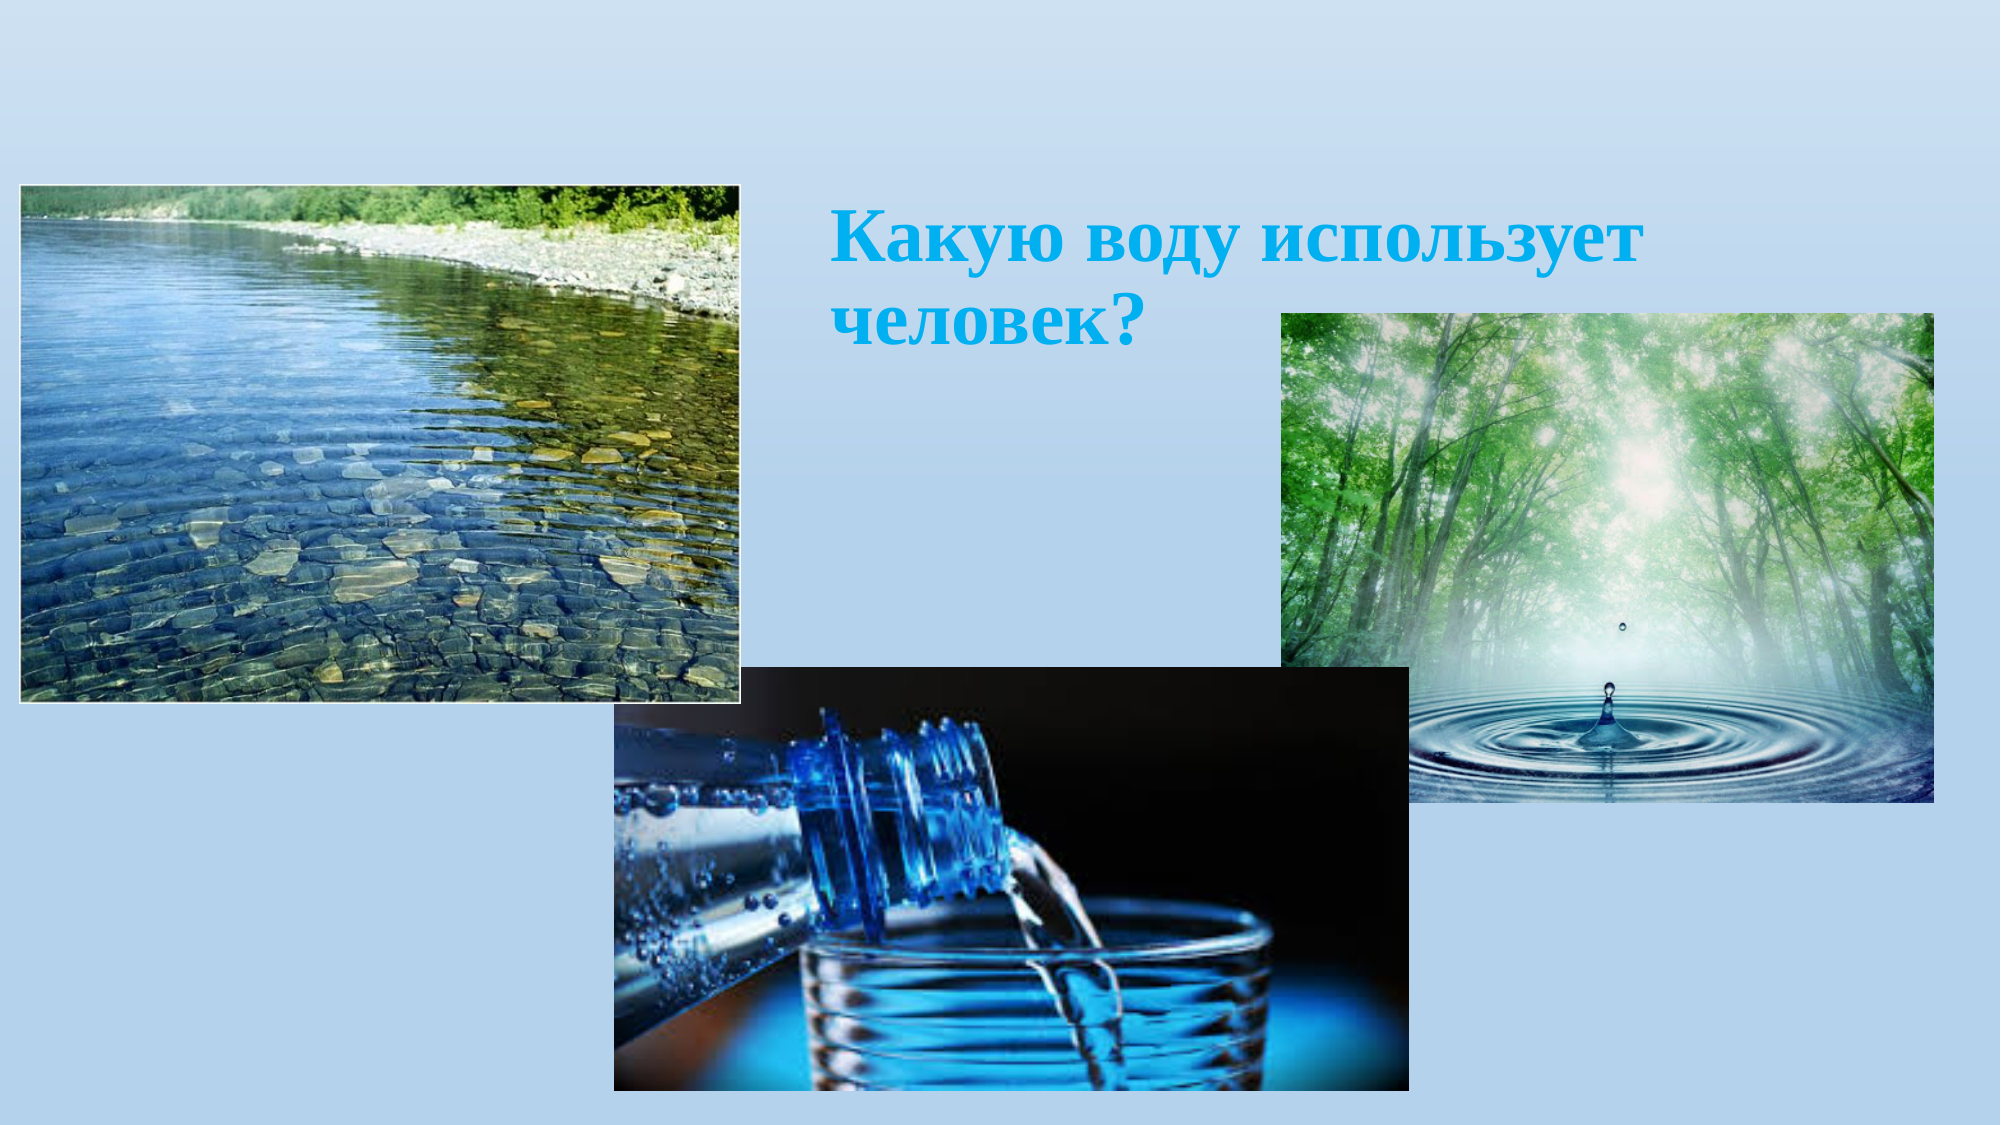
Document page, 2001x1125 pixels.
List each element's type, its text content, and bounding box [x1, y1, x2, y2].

title Какую воду использует человек? [815, 184, 1749, 369]
picture [19, 184, 1934, 1091]
